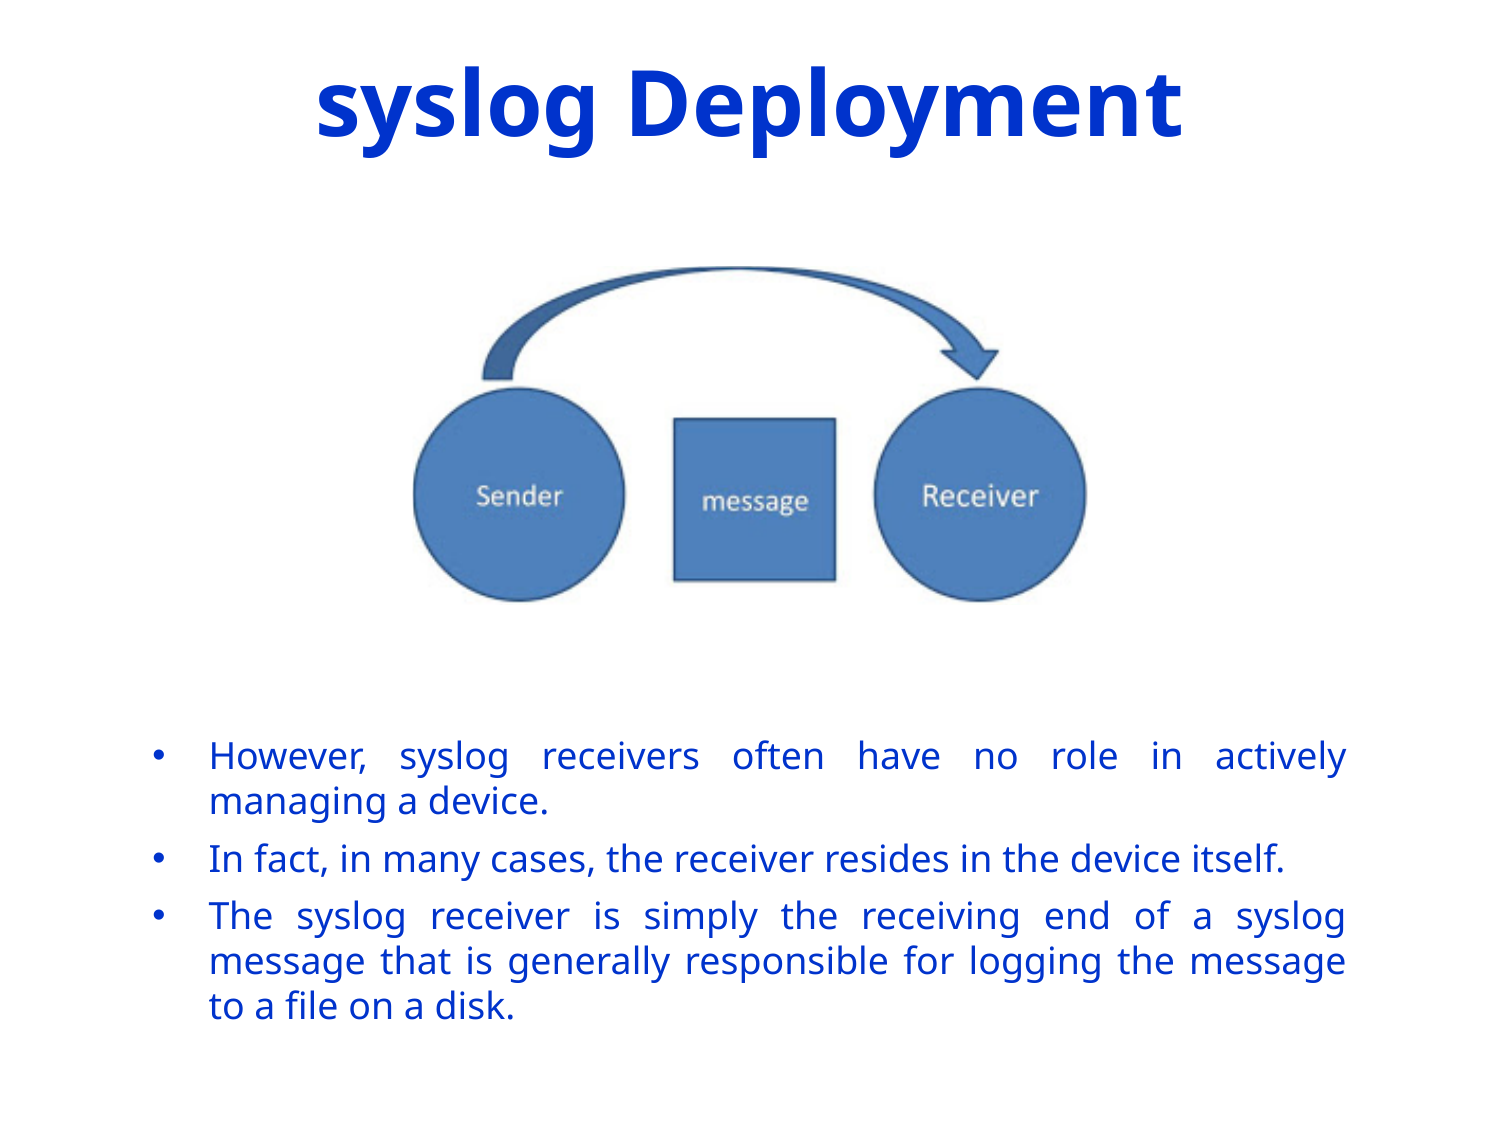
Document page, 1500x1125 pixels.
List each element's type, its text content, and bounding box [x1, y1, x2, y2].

picture [412, 266, 1088, 605]
text_box However, syslog receivers often have no role in actively managing a device. In fact, in many cases, the receiver resides in the device itself. The syslog receiver is simply the receiving end of a syslog message that is generally responsible for logging the message to a file on a disk. [137, 724, 1363, 1035]
title syslog Deployment [0, 24, 1500, 175]
